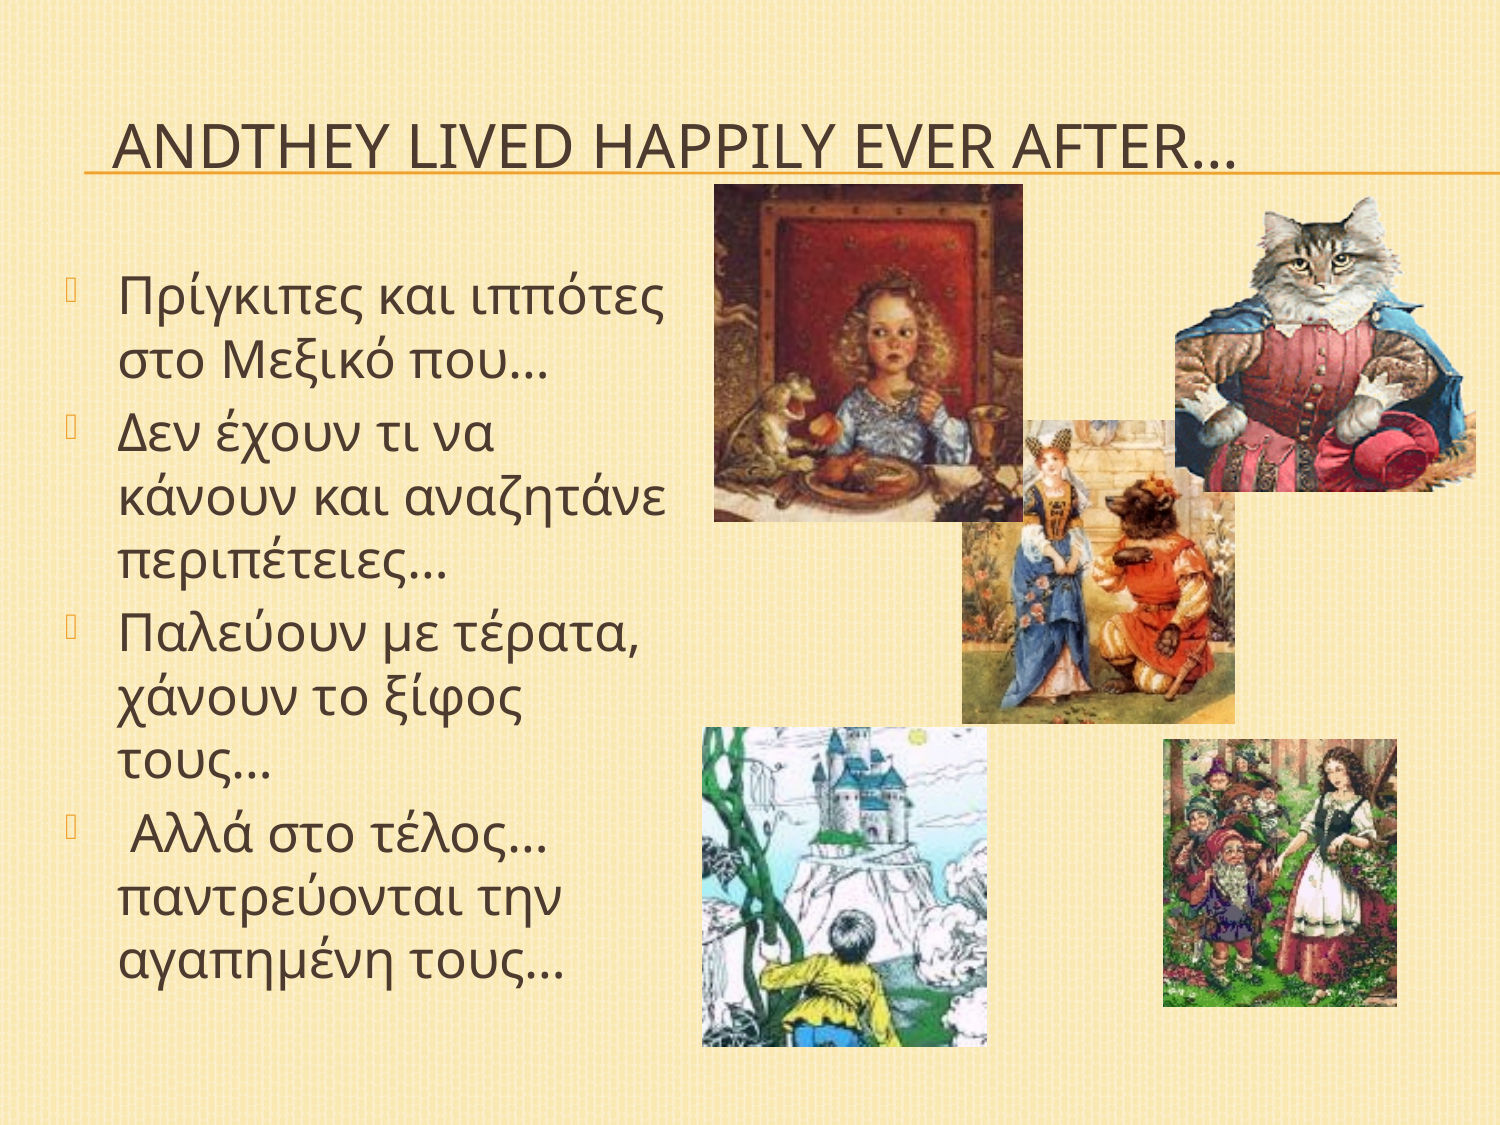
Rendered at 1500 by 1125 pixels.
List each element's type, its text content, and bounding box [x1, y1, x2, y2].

picture [714, 184, 1024, 522]
picture [962, 420, 1235, 724]
title andthey lived happily ever after… [50, 75, 1475, 213]
picture [702, 727, 987, 1048]
picture [1163, 739, 1397, 1008]
picture [1174, 195, 1477, 492]
list Πρίγκιπες και ιππότες στο Μεξικό που… Δεν έχουν τι να κάνουν και αναζητάνε περιπέτειες… Παλεύουν με τέρατα, χάνουν το ξίφος τους… Αλλά στο τέλος…παντρεύονται την αγαπημένη τους… [50, 254, 703, 998]
